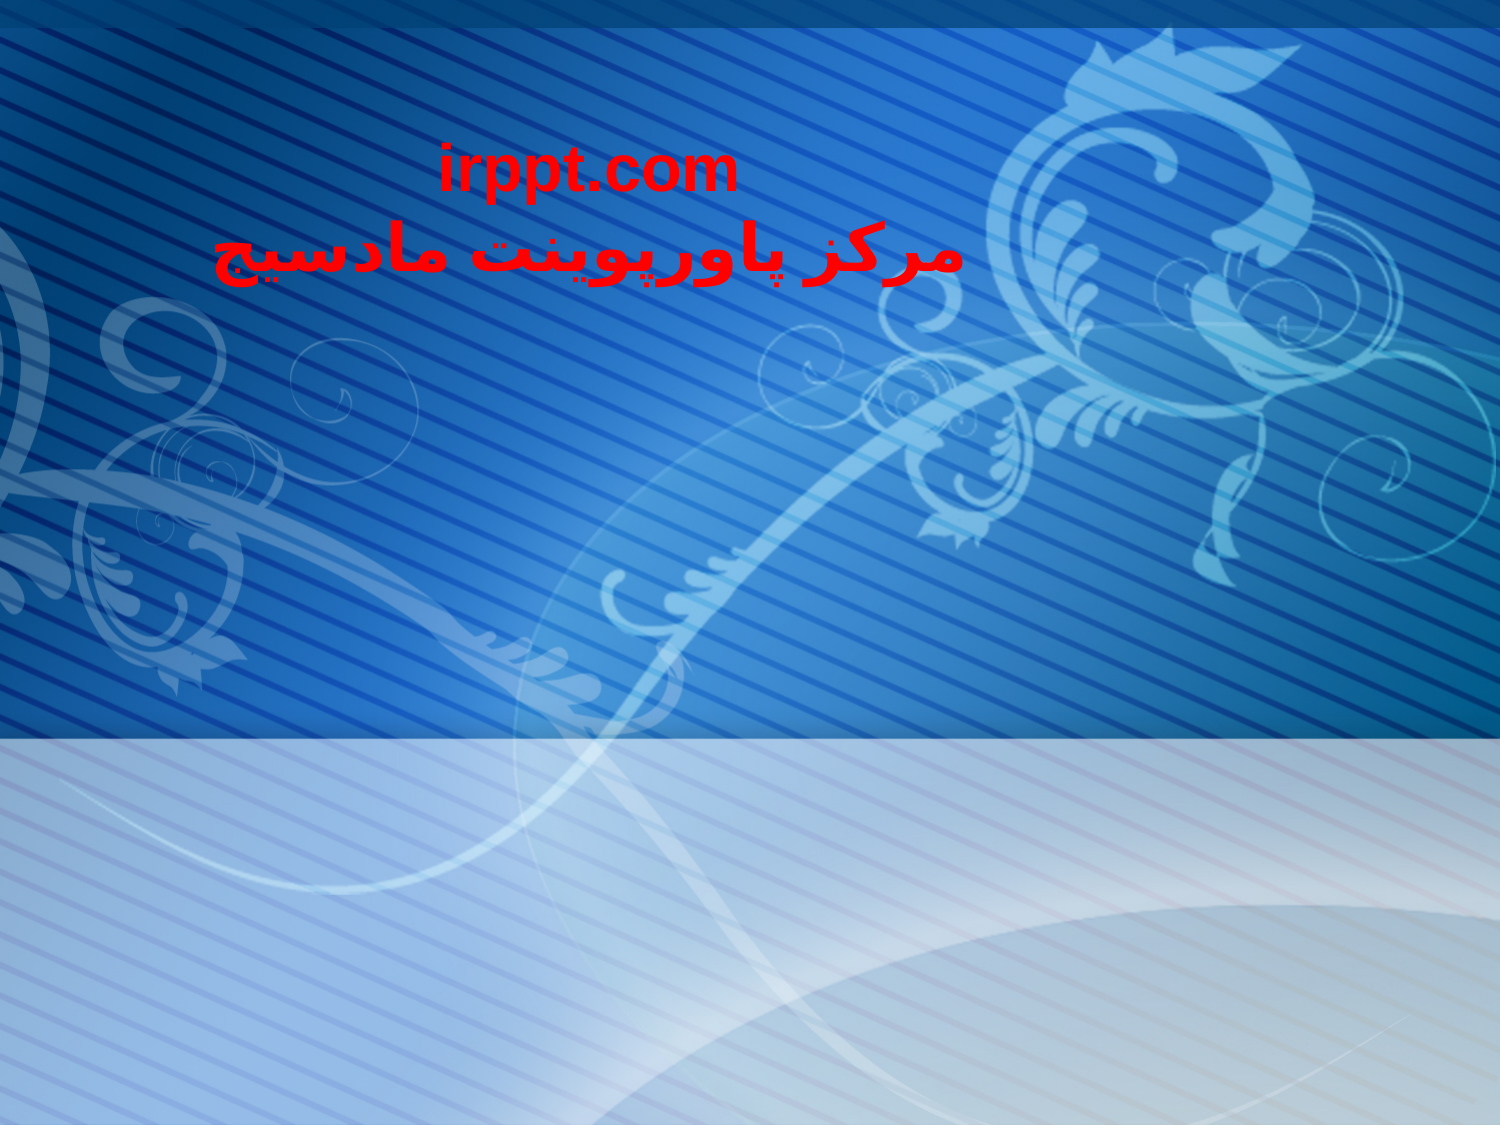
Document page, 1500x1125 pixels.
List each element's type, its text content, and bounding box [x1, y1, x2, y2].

text_box irppt.com مرکز پاورپوینت مادسیج [195, 116, 984, 292]
picture [1482, 721, 1496, 725]
picture [0, 0, 1500, 1125]
picture [1472, 710, 1482, 716]
